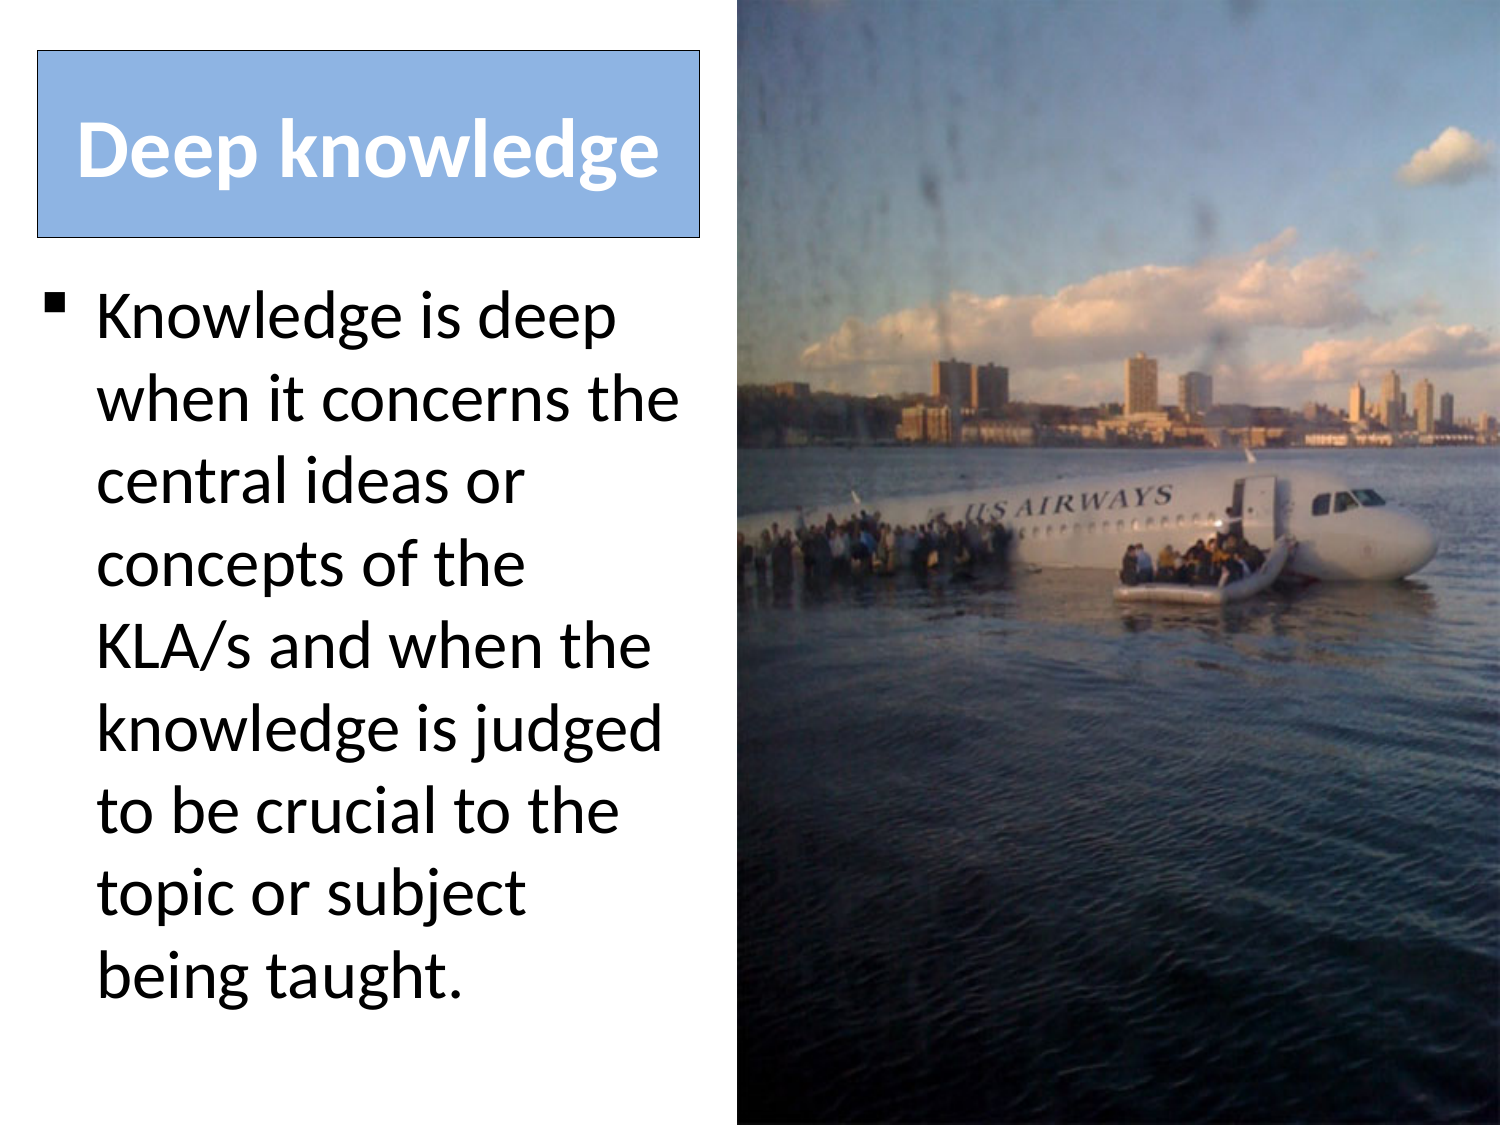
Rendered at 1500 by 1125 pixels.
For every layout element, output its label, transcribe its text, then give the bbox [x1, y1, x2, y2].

list Knowledge is deep when it concerns the central ideas or concepts of the KLA/s and when the knowledge is judged to be crucial to the topic or subject being taught. [24, 262, 700, 1063]
picture [737, 0, 1500, 1125]
title Deep knowledge [37, 50, 700, 238]
